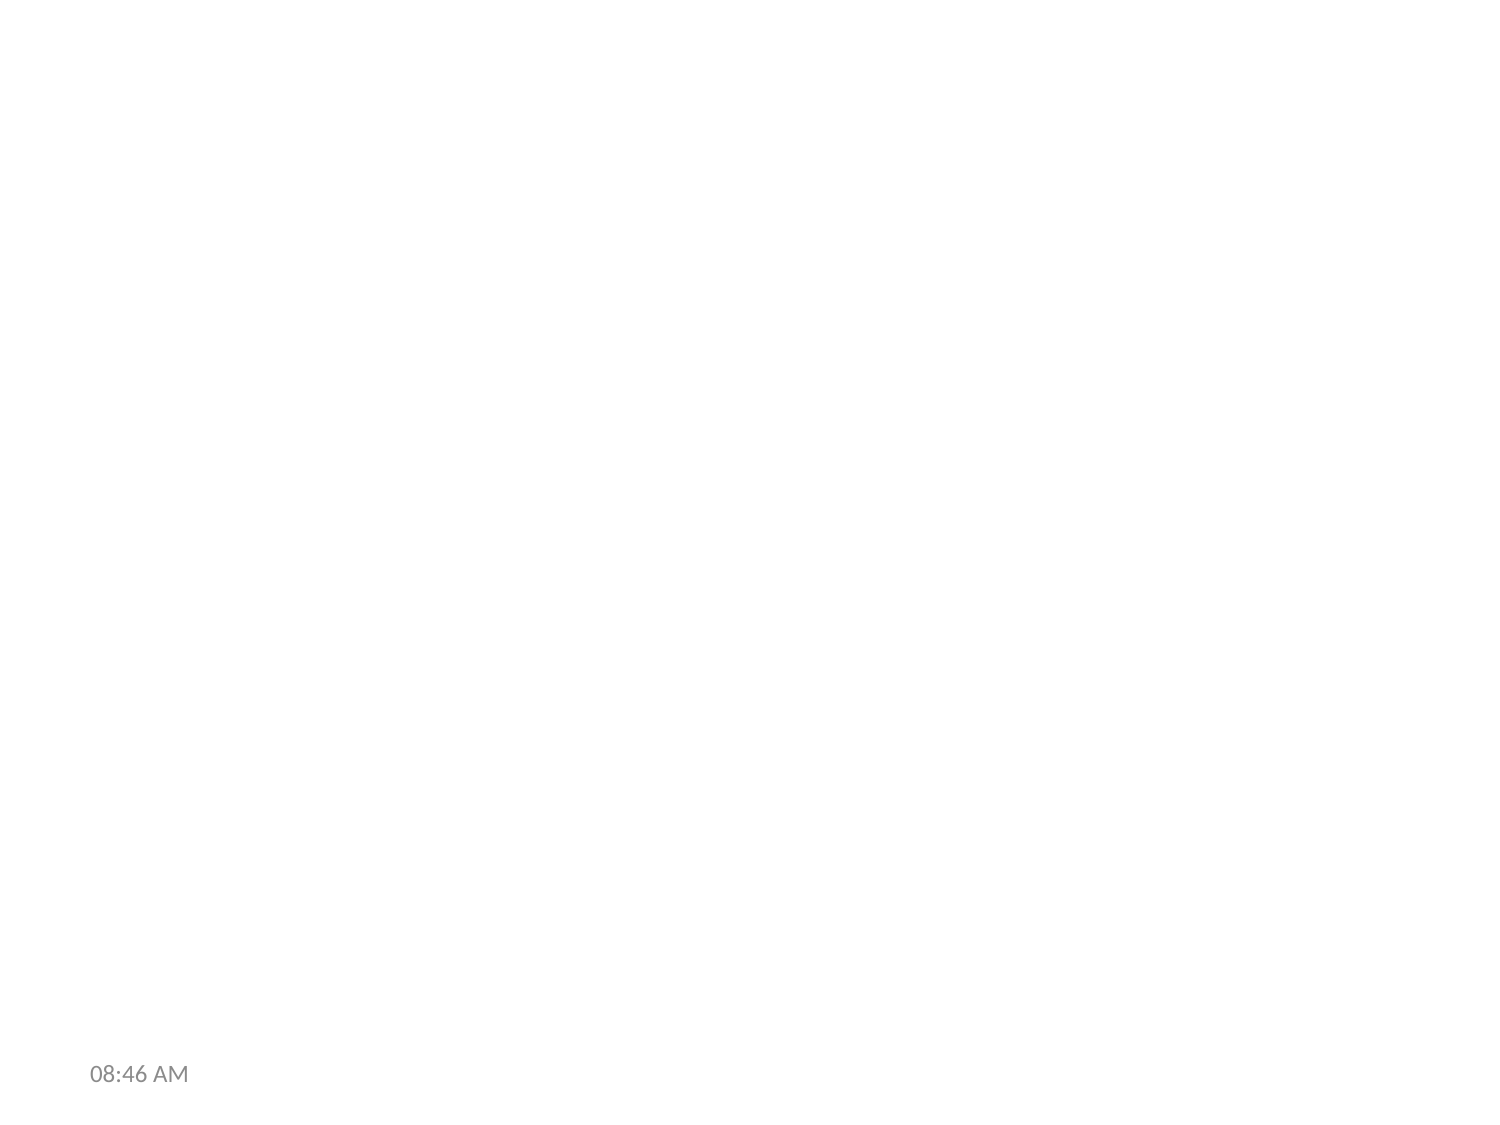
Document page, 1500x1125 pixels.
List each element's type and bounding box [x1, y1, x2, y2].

slide_number [75, 1042, 425, 1103]
